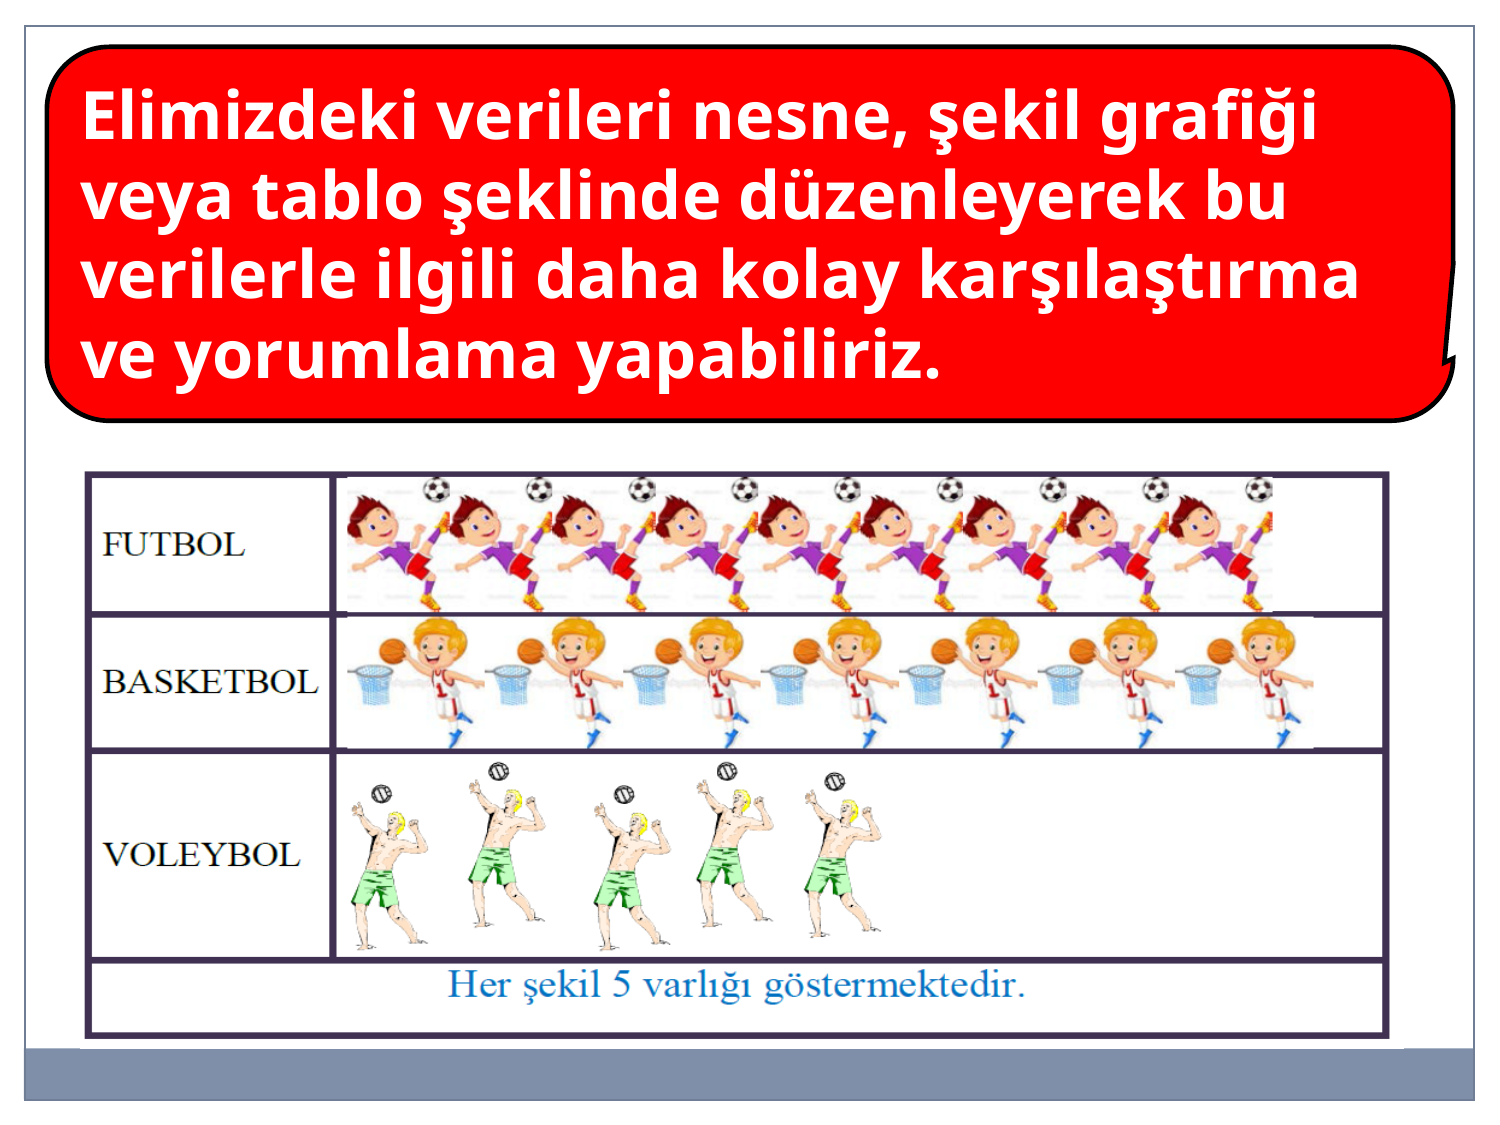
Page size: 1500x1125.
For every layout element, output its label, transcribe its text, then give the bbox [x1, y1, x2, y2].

text_box Elimizdeki verileri nesne, şekil grafiği veya tablo şeklinde düzenleyerek bu verilerle ilgili daha kolay karşılaştırma ve yorumlama yapabiliriz. [46, 46, 1454, 421]
picture [79, 467, 1404, 1049]
